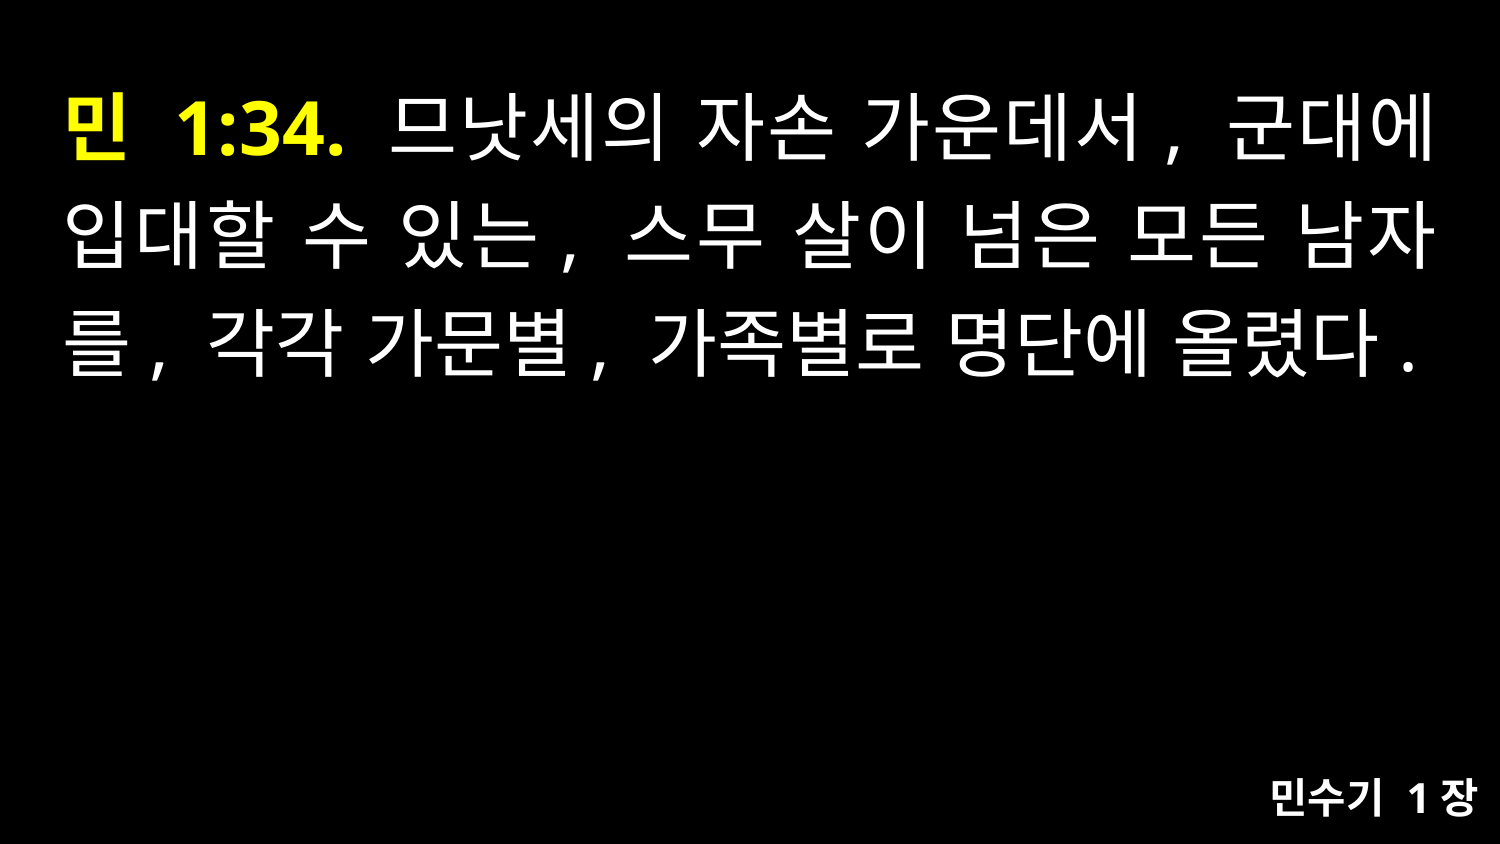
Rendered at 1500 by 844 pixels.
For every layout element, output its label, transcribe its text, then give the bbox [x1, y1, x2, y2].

subtitle 민수기 1장 [916, 770, 1500, 844]
title 민 1:34. 므낫세의 자손 가운데서, 군대에 입대할 수 있는, 스무 살이 넘은 모든 남자를, 각각 가문별, 가족별로 명단에 올렸다. [0, 0, 1500, 844]
